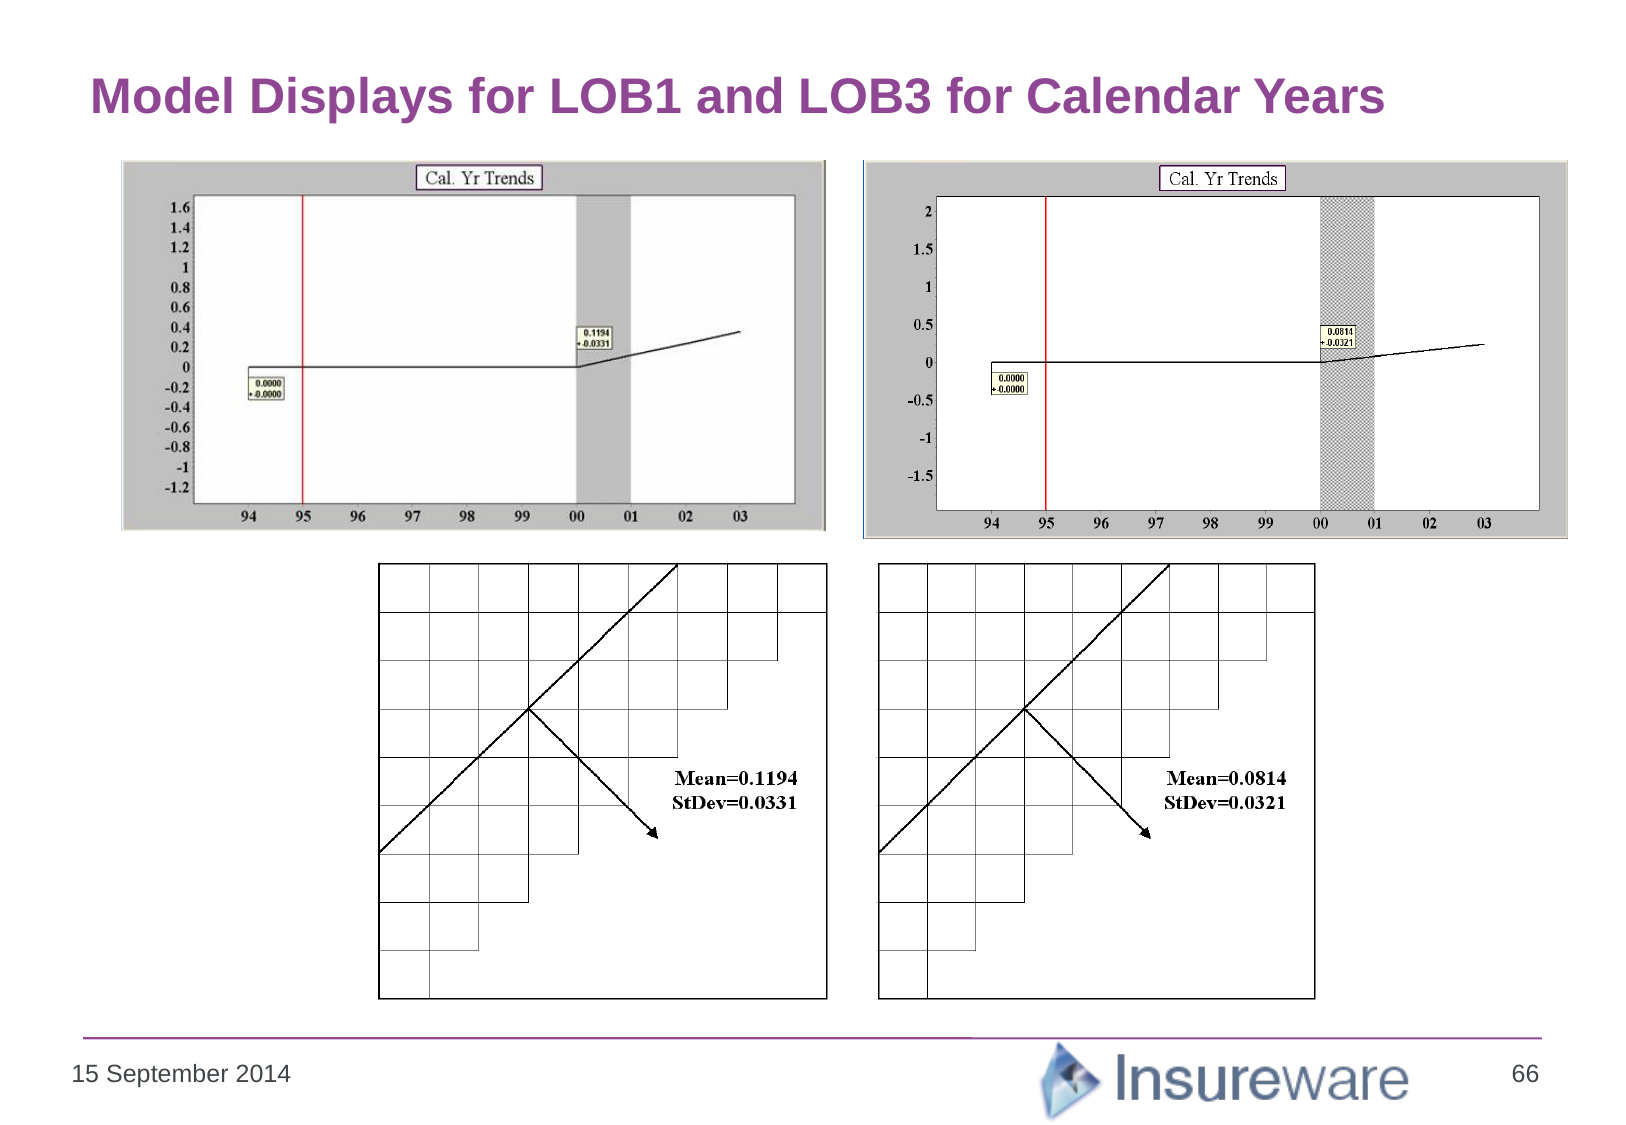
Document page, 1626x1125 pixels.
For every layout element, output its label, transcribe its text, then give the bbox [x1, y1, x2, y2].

picture [377, 562, 829, 1000]
picture [876, 562, 1316, 1000]
title Model Displays for LOB1 and LOB3 for Calendar Years [75, 0, 1550, 188]
picture [1036, 1039, 1416, 1125]
picture [863, 160, 1568, 540]
picture [121, 160, 826, 531]
slide_number 66 [1439, 1050, 1555, 1106]
